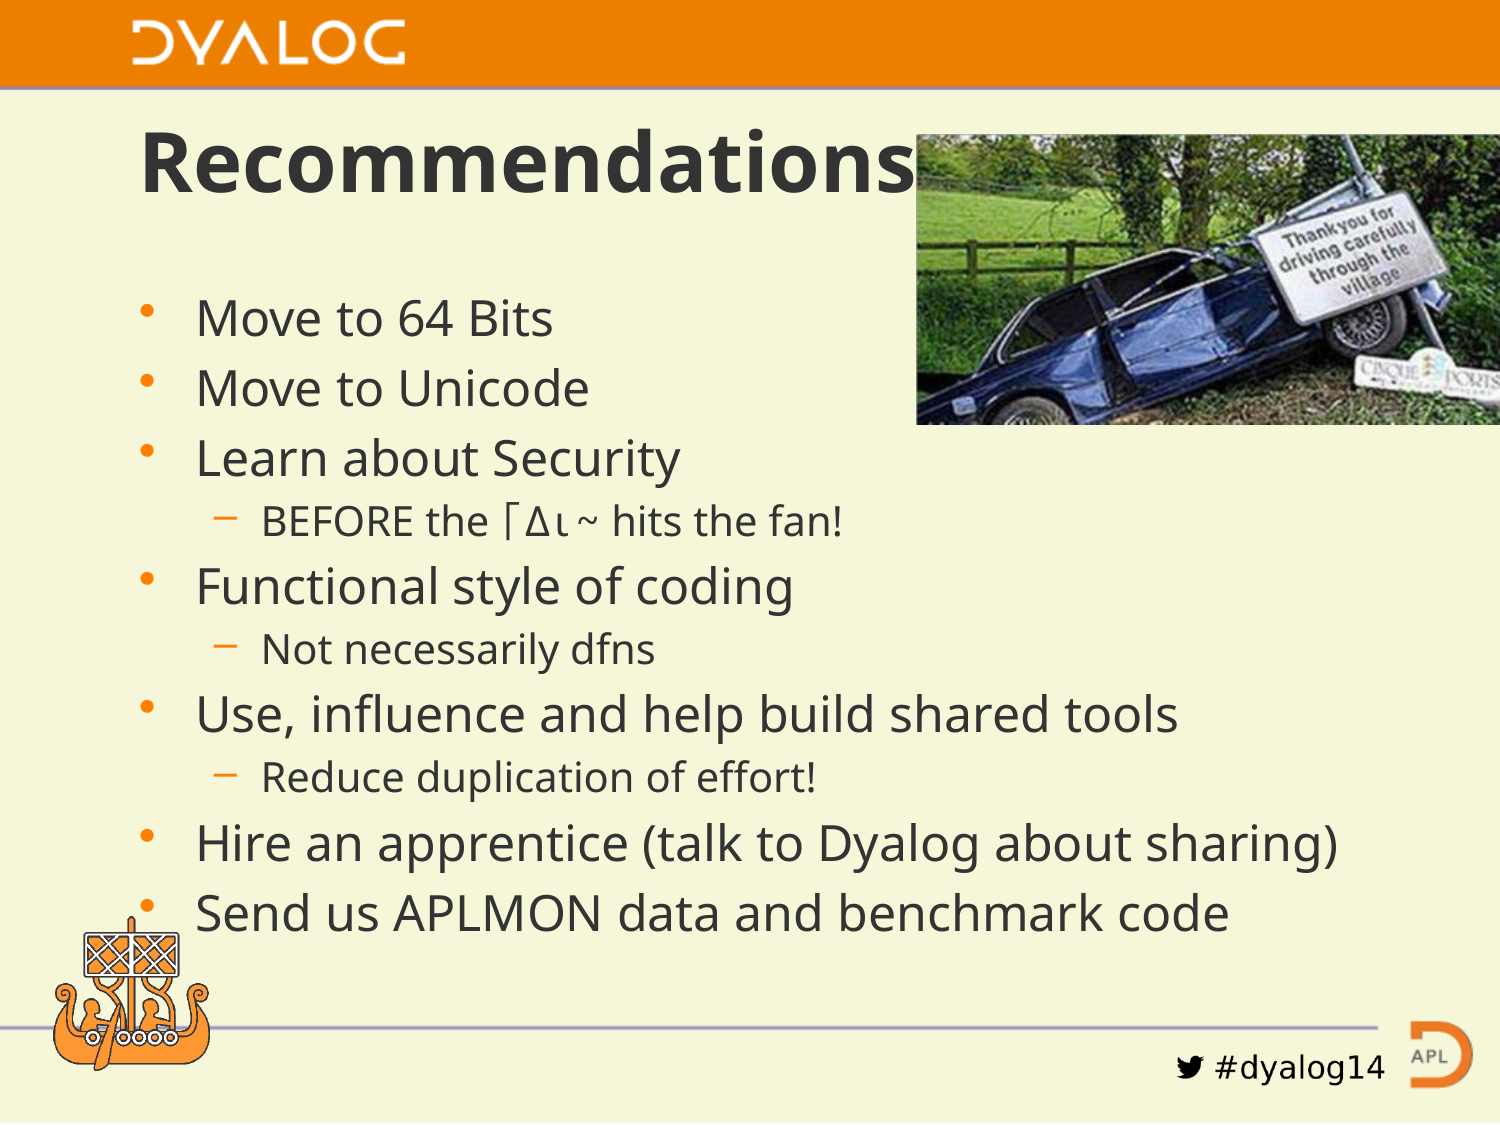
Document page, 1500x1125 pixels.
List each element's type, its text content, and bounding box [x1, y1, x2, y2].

title Recommendations [123, 101, 1376, 254]
picture [0, 0, 1500, 1123]
list Move to 64 Bits Move to Unicode Learn about Security BEFORE the ⌈∆⍳~ hits the fan! Functional style of coding Not necessarily dfns Use, influence and help build shared tools Reduce duplication of effort! Hire an apprentice (talk to Dyalog about sharing) Send us APLMON data and benchmark code [123, 278, 1376, 917]
